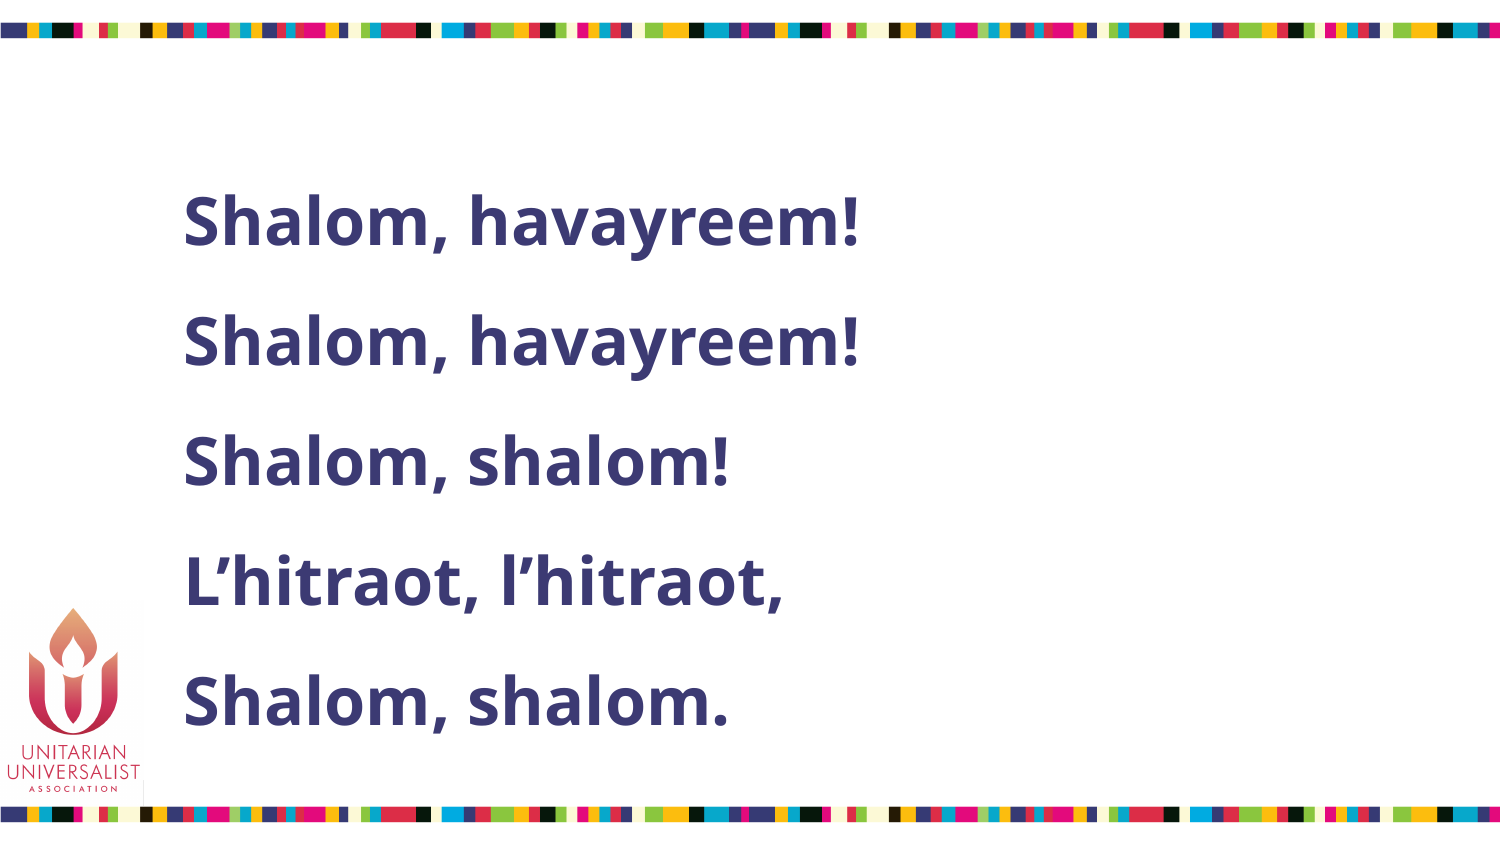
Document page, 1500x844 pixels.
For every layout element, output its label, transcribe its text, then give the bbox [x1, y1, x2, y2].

picture [0, 600, 1500, 824]
picture [0, 22, 1500, 40]
text_box Shalom, havayreem! Shalom, havayreem! Shalom, shalom! L’hitraot, l’hitraot, Shalom, shalom. [168, 123, 1421, 754]
